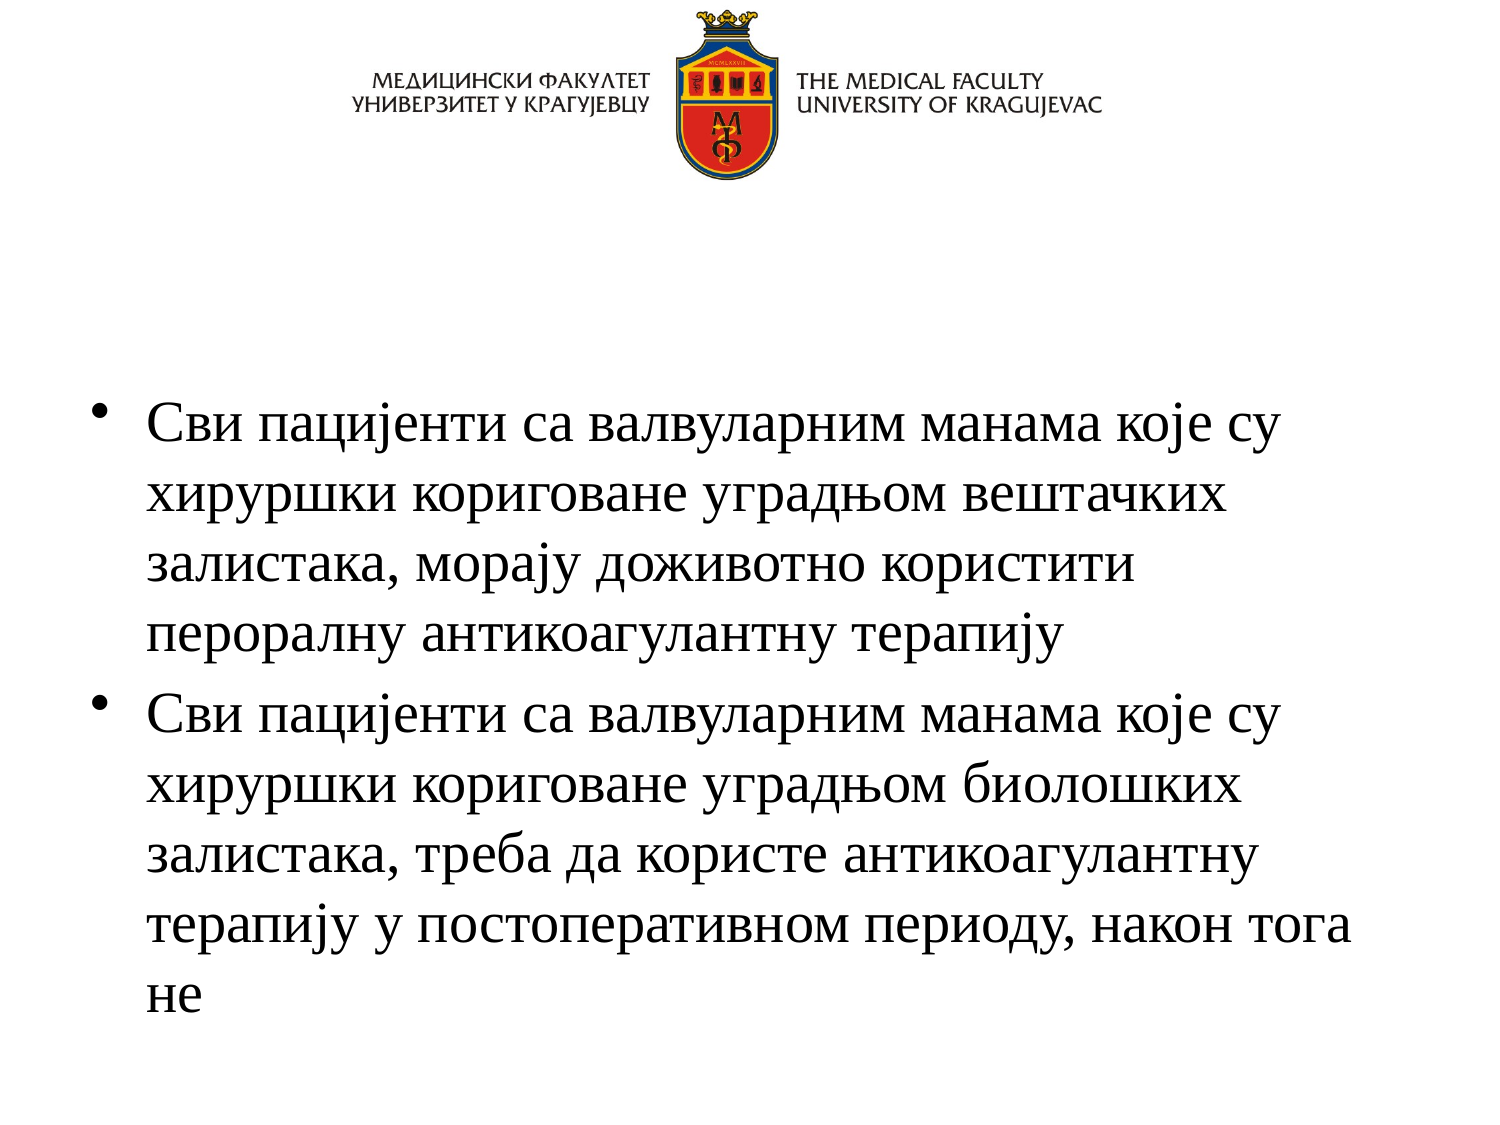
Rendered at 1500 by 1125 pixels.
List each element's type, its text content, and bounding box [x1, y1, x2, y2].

list Сви пацијенти са валвуларним манама које су хируршки кориговане уградњом вештачких залистака, морају доживотно користити пероралну антикоагулантну терапију Сви пацијенти са валвуларним манама које су хируршки кориговане уградњом биолошких залистака, треба да користе антикоагулантну терапију у постоперативном периоду, након тога не [75, 375, 1425, 1118]
picture [328, 0, 1125, 191]
